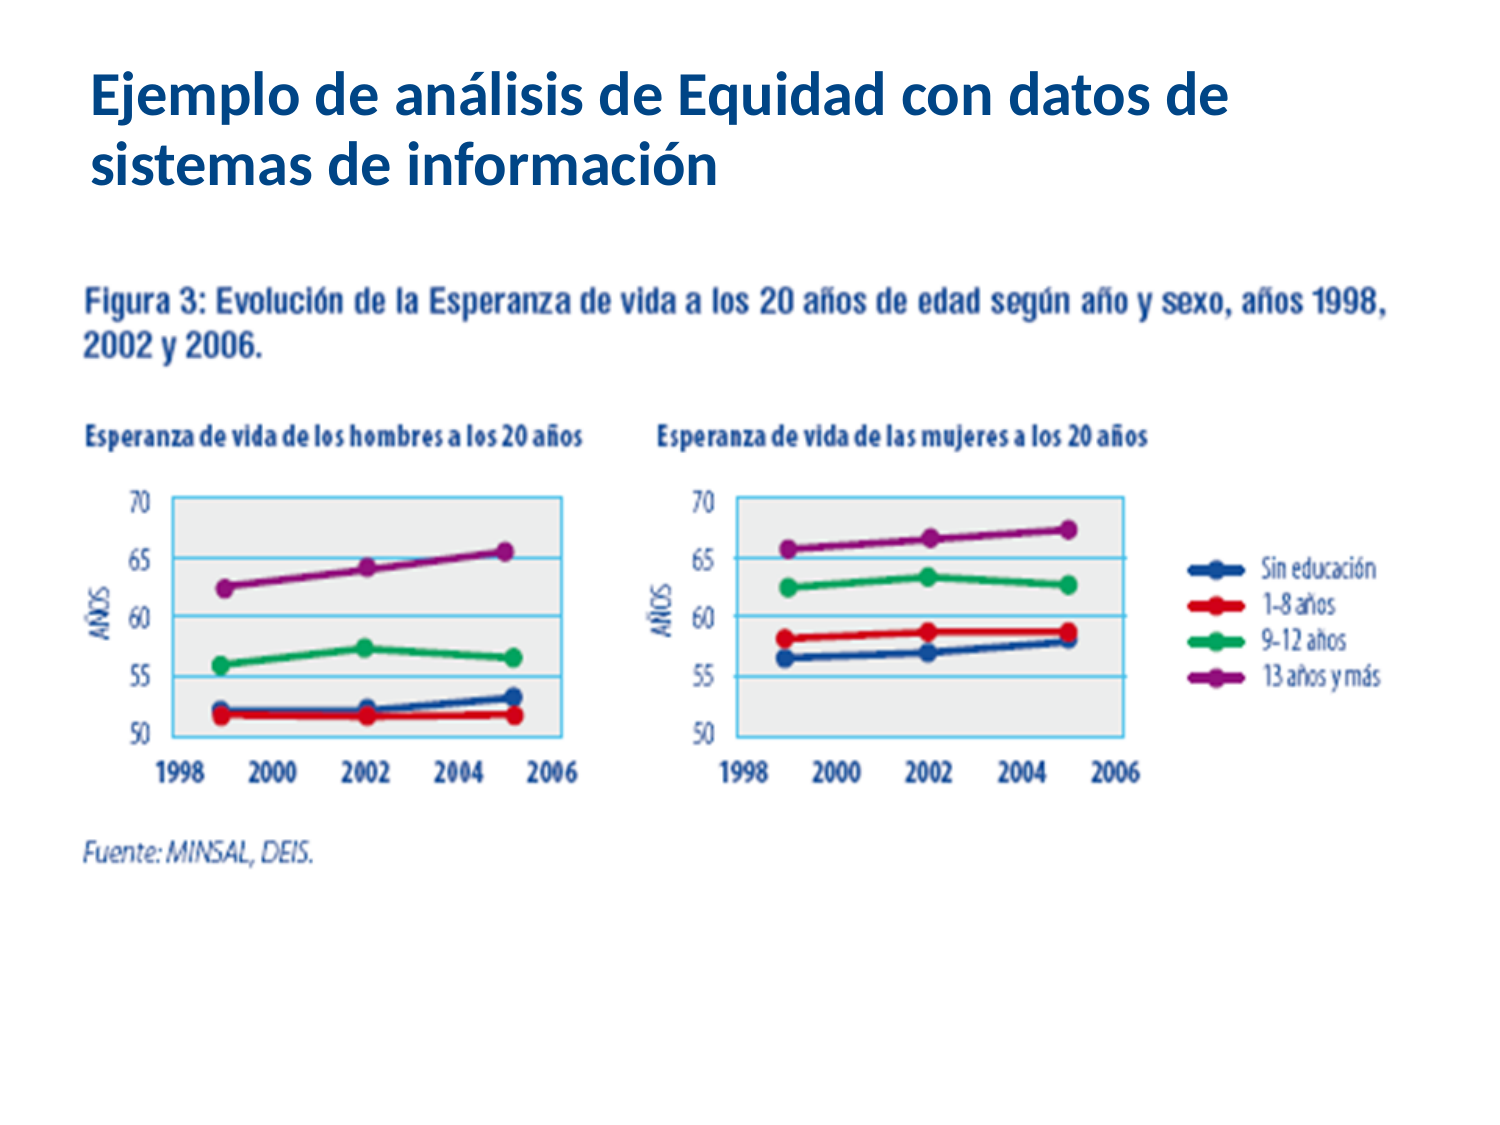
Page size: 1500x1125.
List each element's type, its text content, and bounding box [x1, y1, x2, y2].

title Ejemplo de análisis de Equidad con datos de sistemas de información [75, 45, 1425, 260]
picture [44, 262, 1436, 907]
